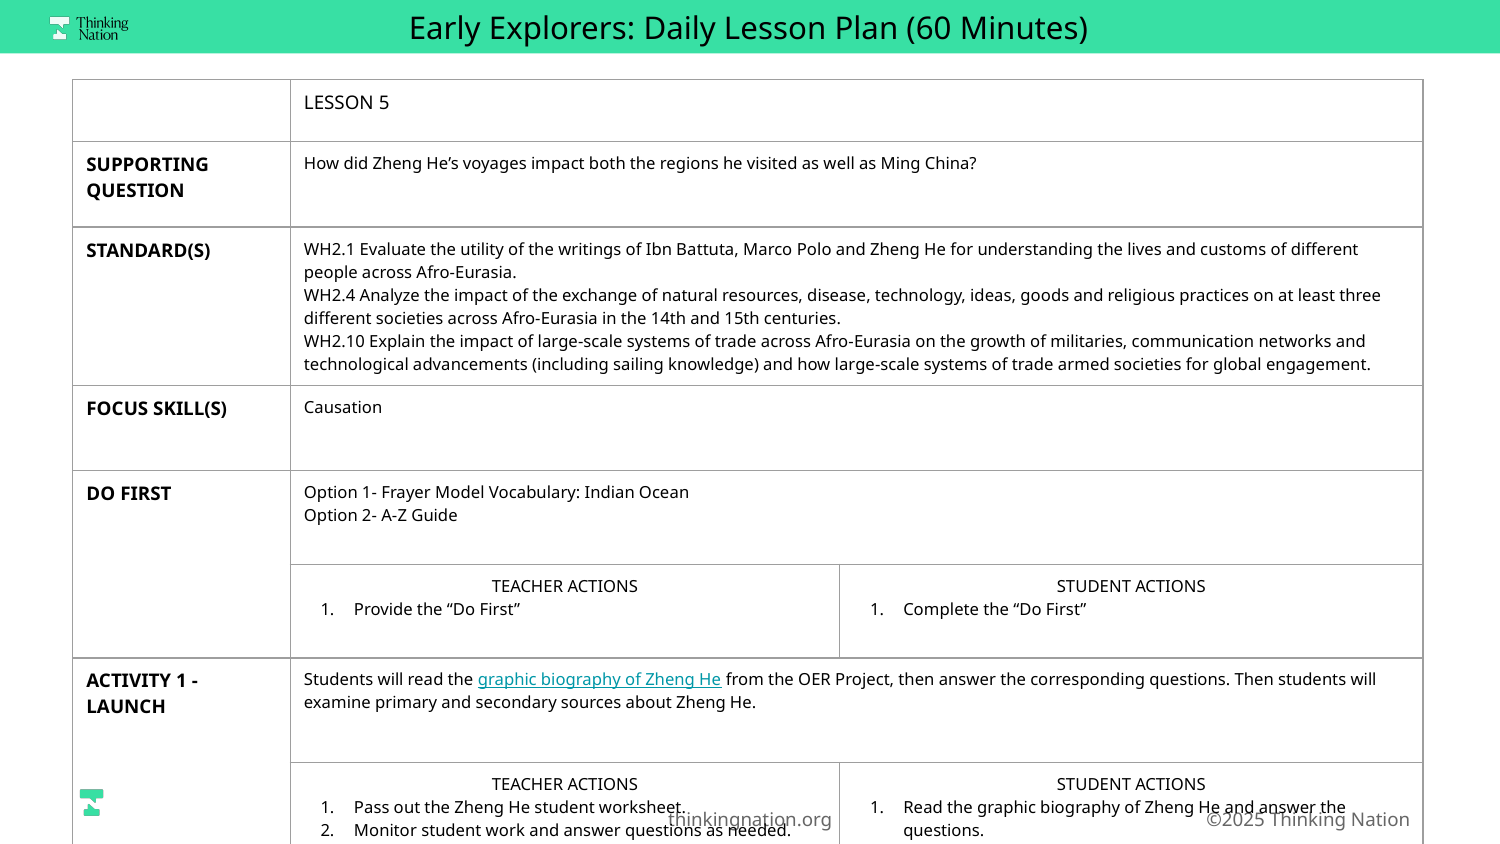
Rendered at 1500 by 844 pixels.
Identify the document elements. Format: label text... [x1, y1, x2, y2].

picture [73, 783, 110, 821]
picture [41, 9, 131, 47]
table_cell STUDENT ACTIONS Read the graphic biography of Zheng He and answer the questions. Read the primary and secondary sources about Zheng He and [840, 763, 1422, 844]
table_header [73, 80, 290, 141]
table_header LESSON 5 [291, 80, 1422, 141]
table_cell SUPPORTING QUESTION [73, 142, 290, 226]
table_cell FOCUS SKILL(S) [73, 386, 290, 470]
table_cell Option 1- Frayer Model Vocabulary: Indian Ocean Option 2- A-Z Guide [291, 471, 1422, 564]
table_cell ACTIVITY 1 - LAUNCH [73, 659, 290, 844]
table_cell How did Zheng He’s voyages impact both the regions he visited as well as Ming China? [291, 142, 1422, 226]
table_cell TEACHER ACTIONS Pass out the Zheng He student worksheet. Monitor student work and answer questions as needed. [291, 763, 839, 844]
table_cell Students will read the graphic biography of Zheng He from the OER Project, then answer the corresponding questions. Then students will examine primary and secondary sources about Zheng He. [291, 659, 1422, 762]
table_cell Causation [291, 386, 1422, 470]
table_cell WH2.1 Evaluate the utility of the writings of Ibn Battuta, Marco Polo and Zheng He for understanding the lives and customs of different people across Afro-Eurasia. WH2.4 Analyze the impact of the exchange of natural resources, disease, technology, ideas, goods and religious practices on at least three different societies across Afro-Eurasia in the 14th and 15th centuries. WH2.10 Explain the impact of large-scale systems of trade across Afro-Eurasia on the growth of militaries, communication networks and technological advancements (including sailing knowledge) and how large-scale systems of trade armed societies for global engagement. [291, 228, 1422, 385]
table_cell TEACHER ACTIONS Provide the “Do First” [291, 565, 839, 657]
table_cell STUDENT ACTIONS Complete the “Do First” [840, 565, 1422, 657]
table_cell STANDARD(S) [73, 228, 290, 385]
text_box Early Explorers: Daily Lesson Plan (60 Minutes) [0, 0, 1500, 54]
table_cell DO FIRST [73, 471, 290, 657]
